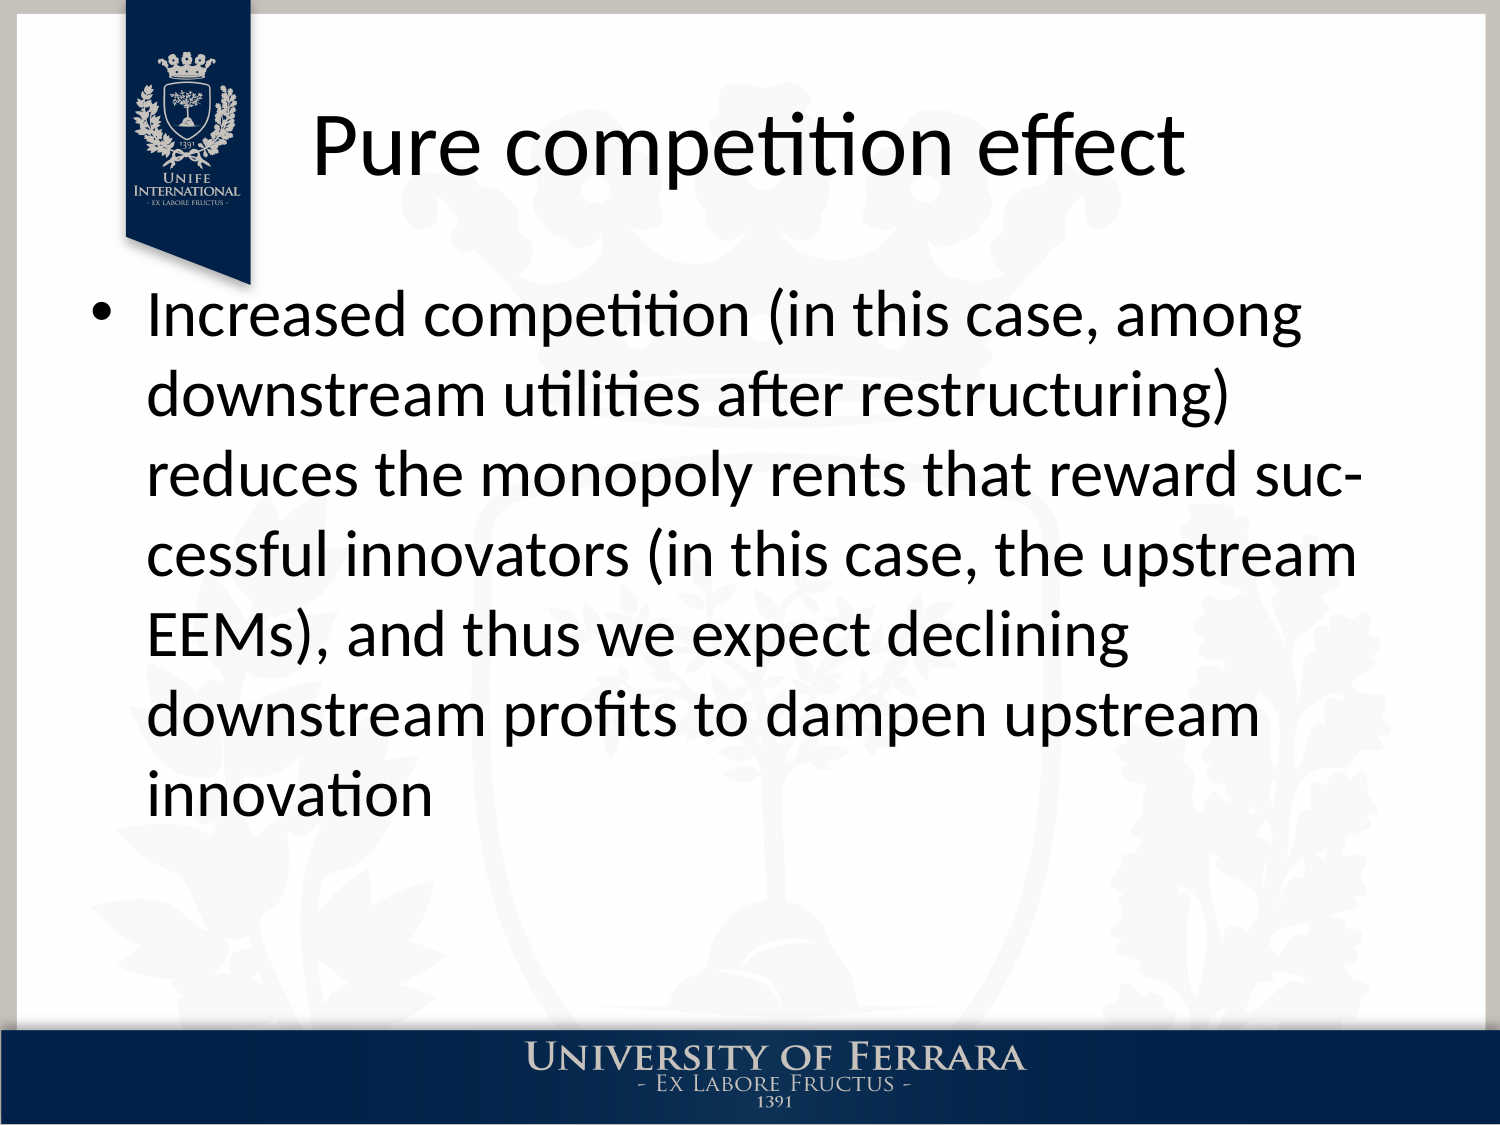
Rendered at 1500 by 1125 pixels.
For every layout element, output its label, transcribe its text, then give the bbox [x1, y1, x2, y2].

picture [0, 0, 1500, 1125]
title Pure competition effect [75, 45, 1425, 233]
list Increased competition (in this case, among downstream utilities after restructuring) reduces the monopoly rents that reward suc- cessful innovators (in this case, the upstream EEMs), and thus we expect declining downstream profits to dampen upstream innovation [75, 262, 1425, 1005]
